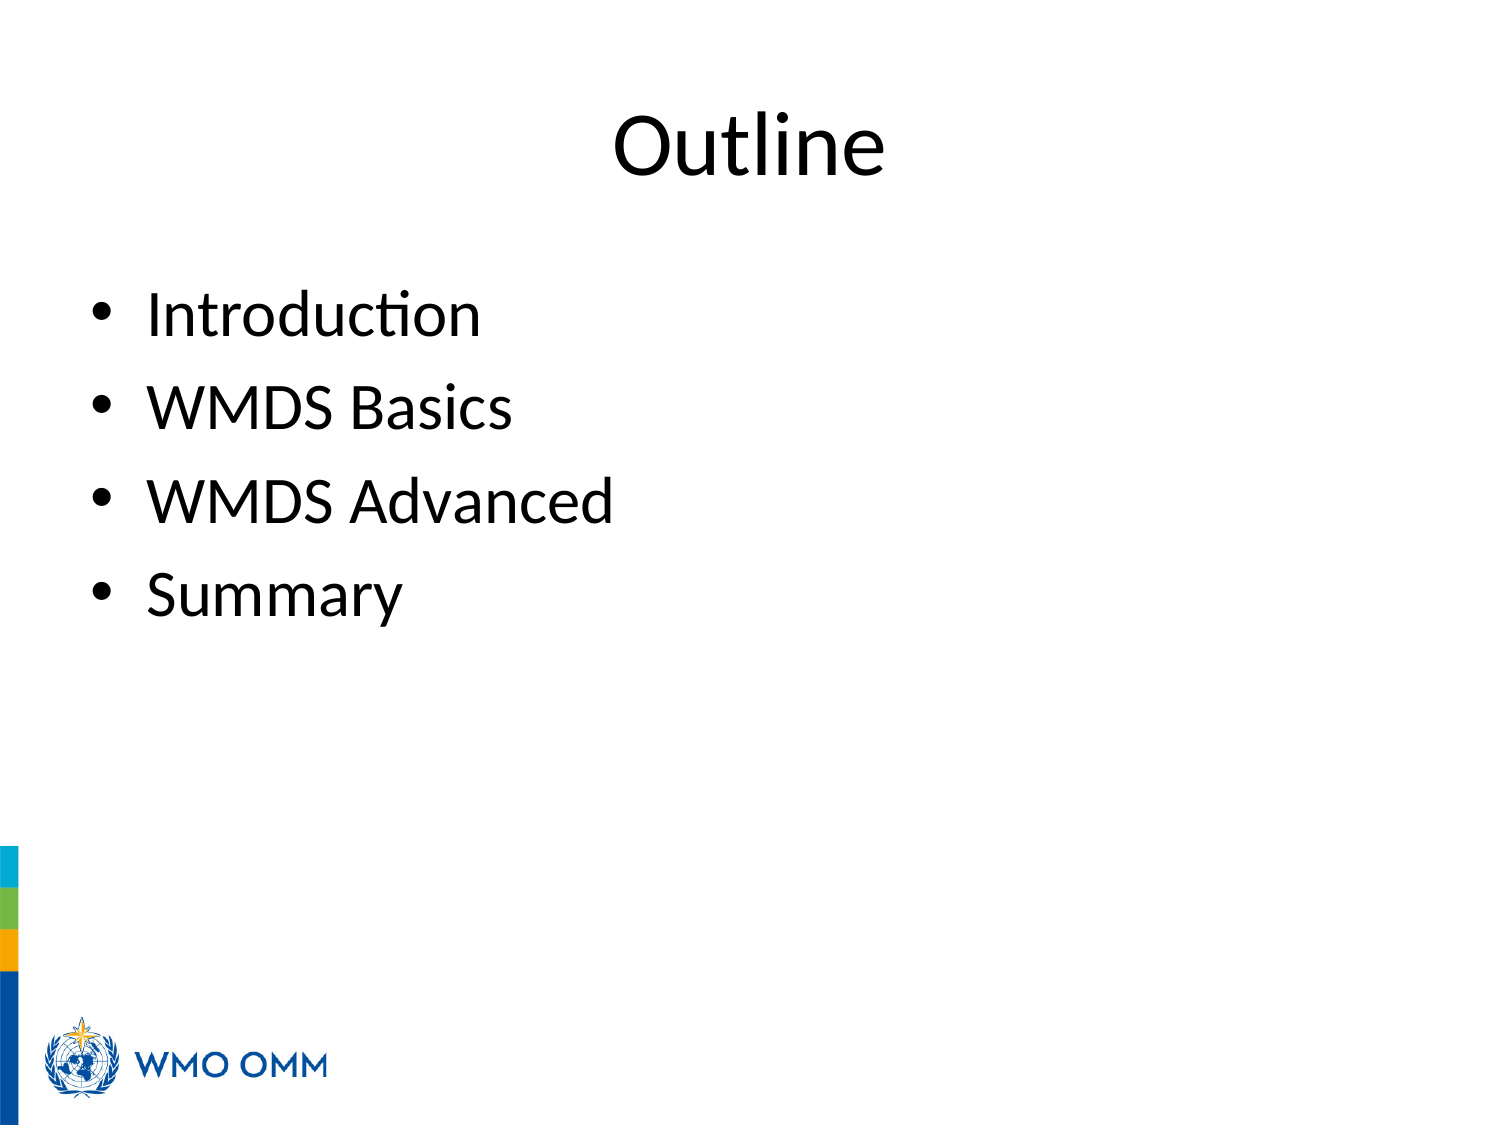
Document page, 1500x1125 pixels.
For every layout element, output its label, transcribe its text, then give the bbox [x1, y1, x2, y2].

list Introduction WMDS Basics WMDS Advanced Summary [75, 262, 1425, 1005]
picture [0, 845, 327, 1125]
title Outline [75, 45, 1425, 233]
